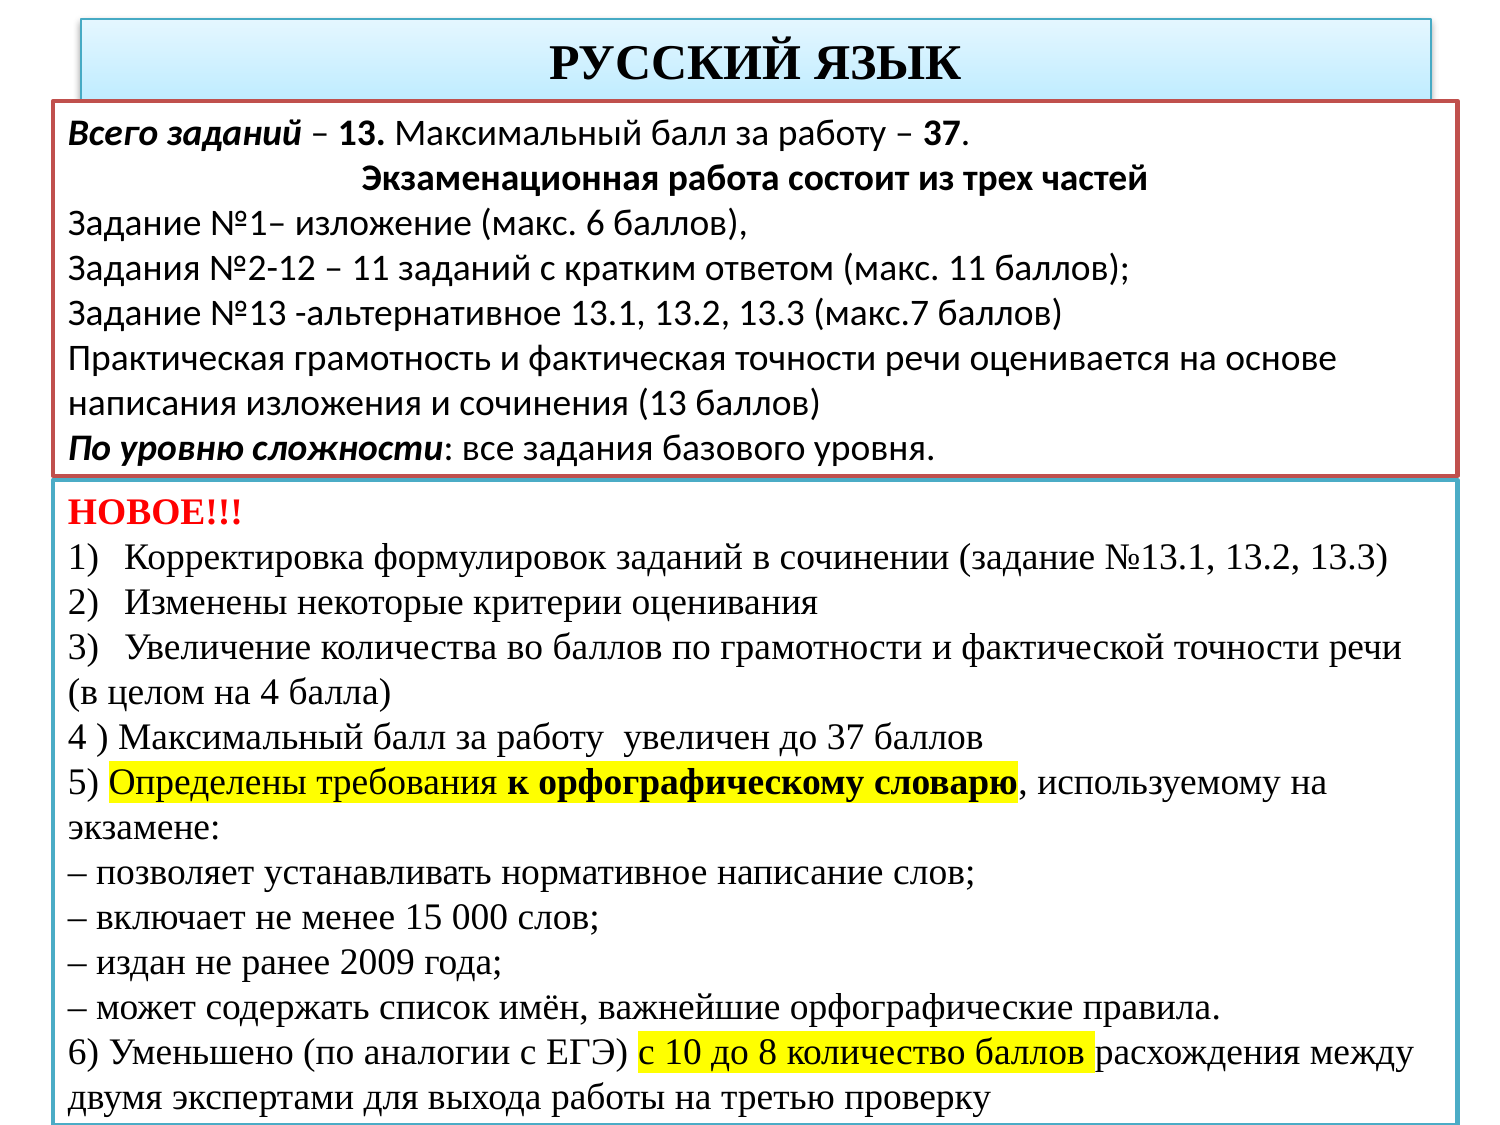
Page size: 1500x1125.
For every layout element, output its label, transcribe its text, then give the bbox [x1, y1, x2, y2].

text_box Всего заданий – 13. Максимальный балл за работу – 37. Экзаменационная работа состоит из трех частей Задание №1– изложение (макс. 6 баллов), Задания №2-12 – 11 заданий с кратким ответом (макс. 11 баллов); Задание №13 -альтернативное 13.1, 13.2, 13.3 (макс.7 баллов) Практическая грамотность и фактическая точности речи оценивается на основе написания изложения и сочинения (13 баллов) По уровню сложности: все задания базового уровня. [51, 99, 1460, 478]
title РУССКИЙ ЯЗЫК [80, 18, 1432, 99]
text_box НОВОЕ!!! Корректировка формулировок заданий в сочинении (задание №13.1, 13.2, 13.3) Изменены некоторые критерии оценивания Увеличение количества во баллов по грамотности и фактической точности речи (в целом на 4 балла) 4 ) Максимальный балл за работу увеличен до 37 баллов 5) Определены требования к орфографическому словарю, используемому на экзамене: – позволяет устанавливать нормативное написание слов; – включает не менее 15 000 слов; – издан не ранее 2009 года; – может содержать список имён, важнейшие орфографические правила. 6) Уменьшено (по аналогии с ЕГЭ) с 10 до 8 количество баллов расхождения между двумя экспертами для выхода работы на третью проверку [51, 478, 1460, 1125]
